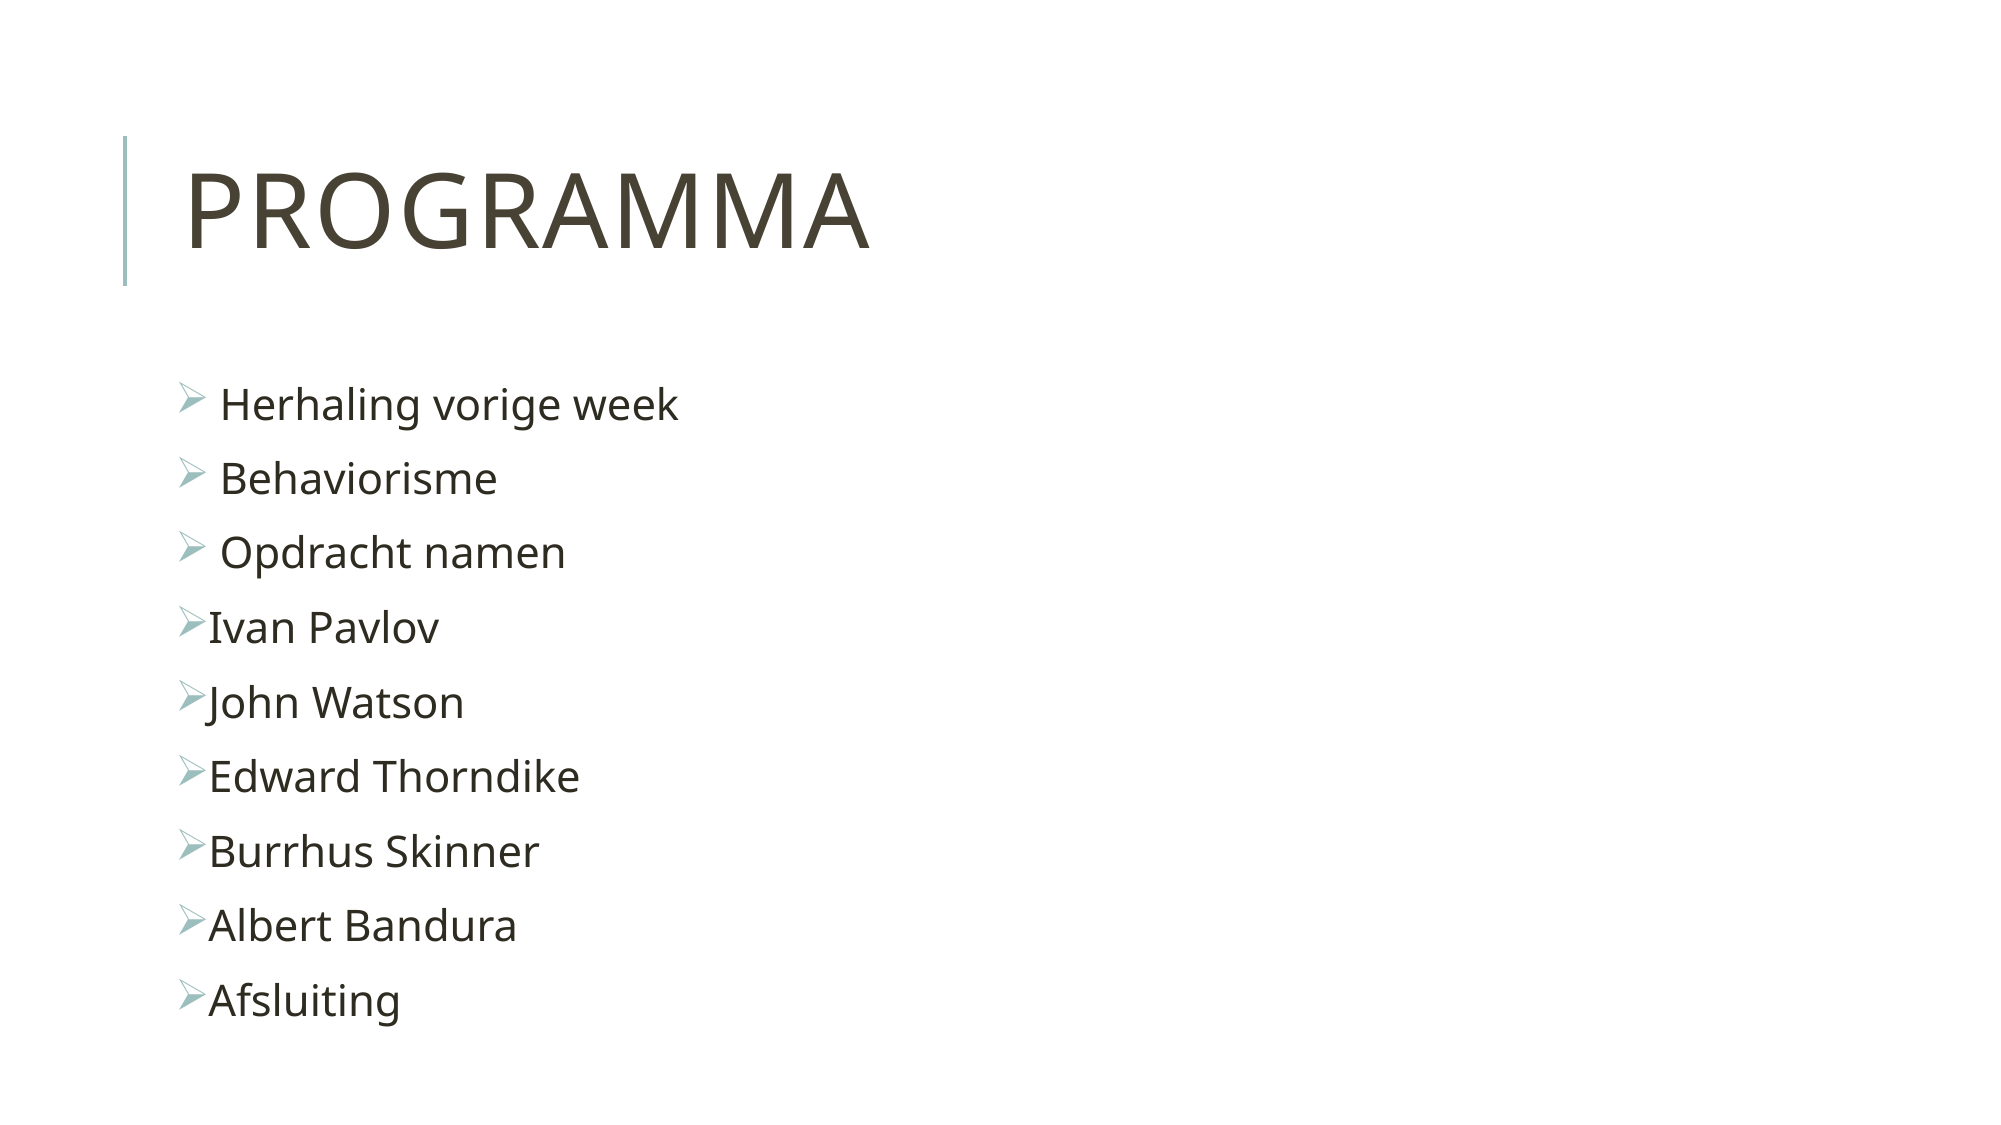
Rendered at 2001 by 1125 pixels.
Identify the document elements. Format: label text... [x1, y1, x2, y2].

list Herhaling vorige week Behaviorisme Opdracht namen Ivan Pavlov John Watson Edward Thorndike Burrhus Skinner Albert Bandura Afsluiting [168, 375, 1763, 1035]
title Programma [168, 96, 1763, 342]
